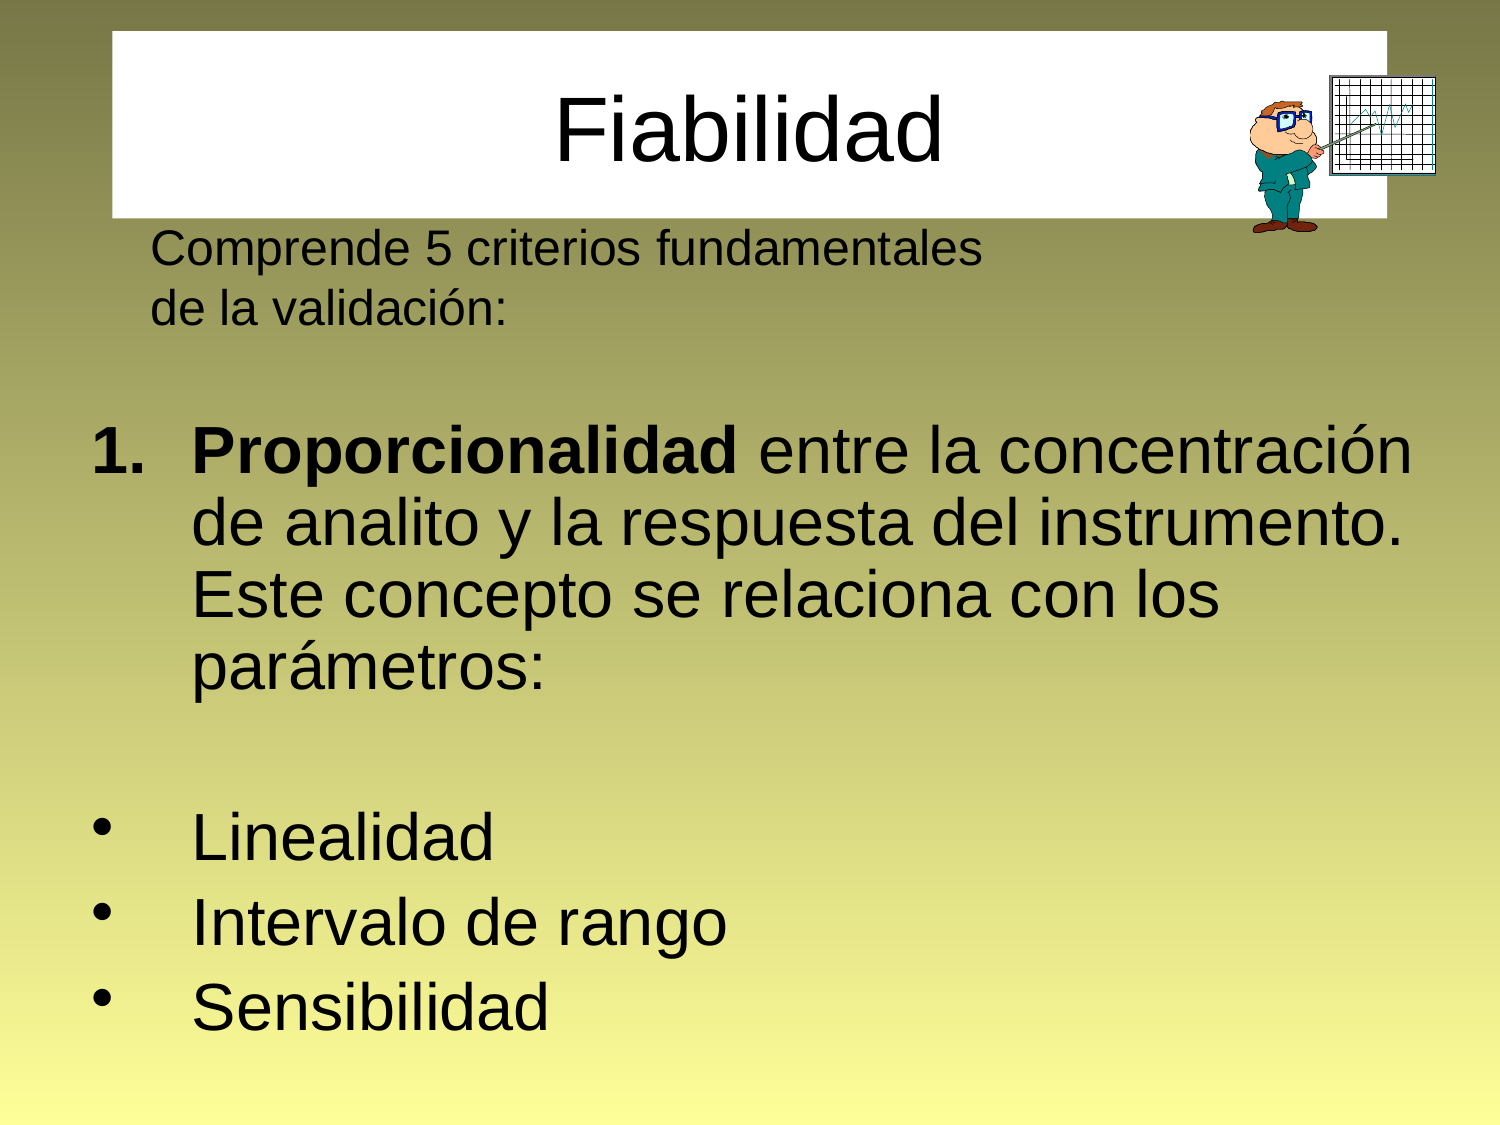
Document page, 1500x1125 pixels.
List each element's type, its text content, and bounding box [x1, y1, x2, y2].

list Proporcionalidad entre la concentración de analito y la respuesta del instrumento. Este concepto se relaciona con los parámetros: Linealidad Intervalo de rango Sensibilidad [76, 408, 1500, 1085]
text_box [1249, 74, 1437, 233]
text_box Comprende 5 criterios fundamentales de la validación: [135, 207, 1022, 343]
title Fiabilidad [111, 30, 1388, 219]
